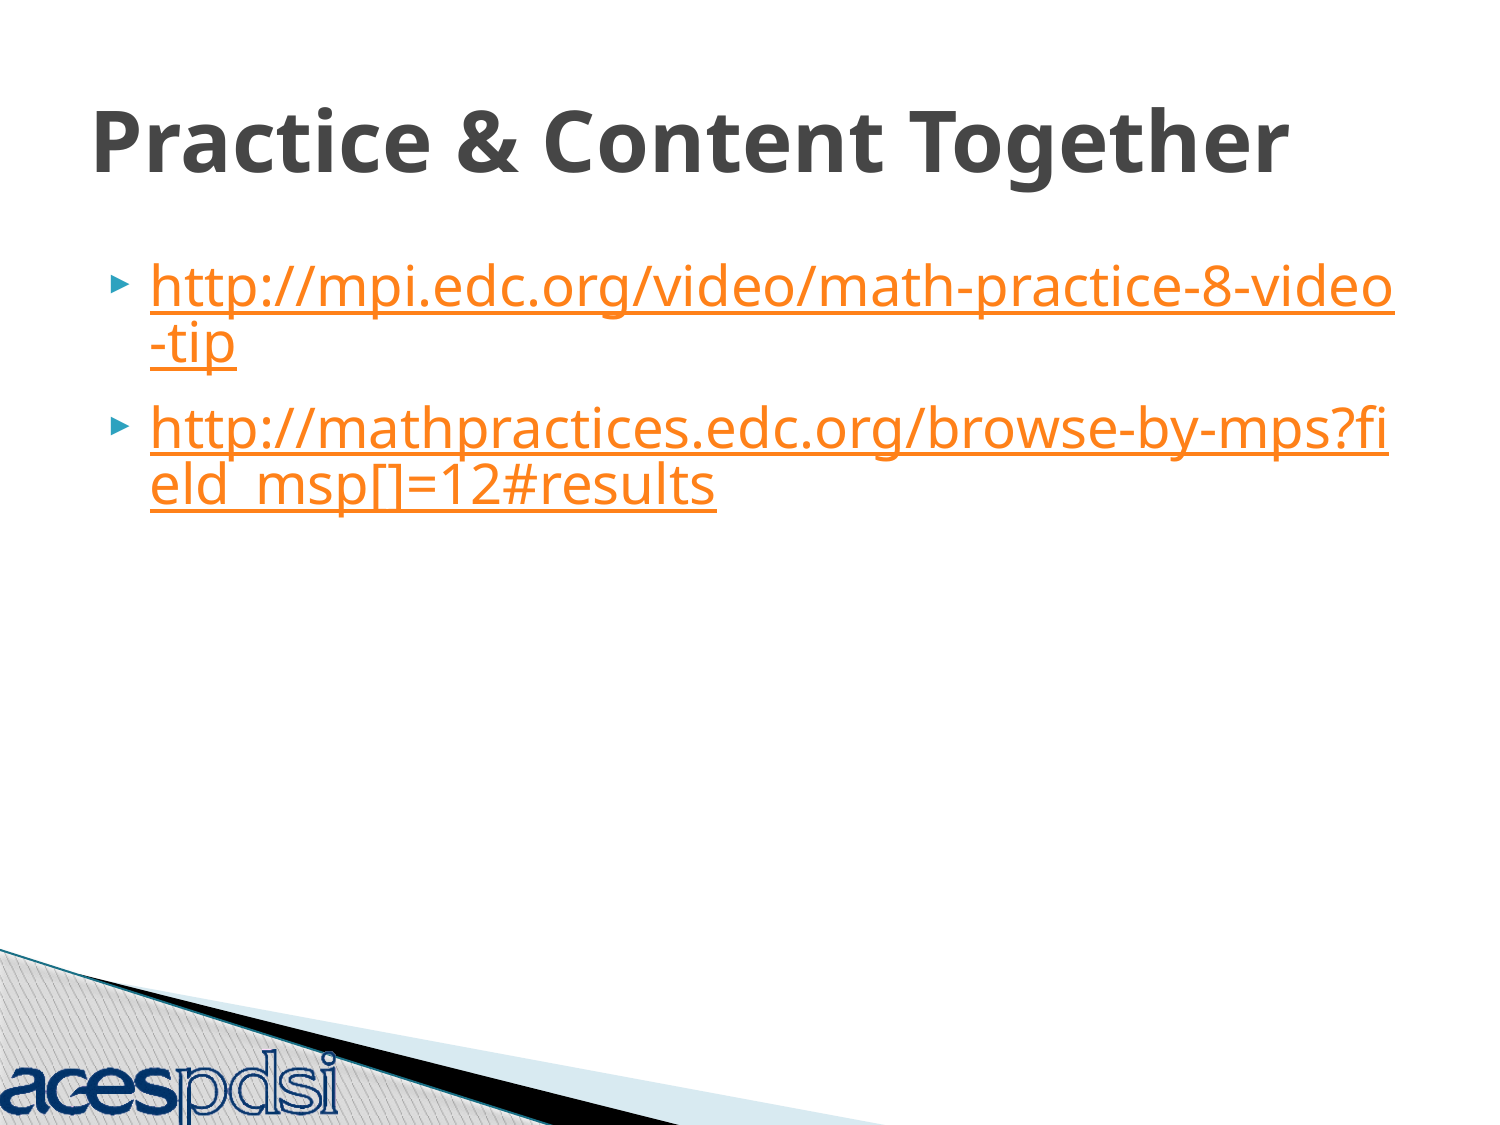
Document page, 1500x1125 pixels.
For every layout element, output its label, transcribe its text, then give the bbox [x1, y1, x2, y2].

list http://mpi.edc.org/video/math-practice-8-video-tip http://mathpractices.edc.org/browse-by-mps?field_msp[]=12#results [75, 243, 1425, 986]
picture [0, 1049, 338, 1125]
title Practice & Content Together [75, 45, 1425, 233]
